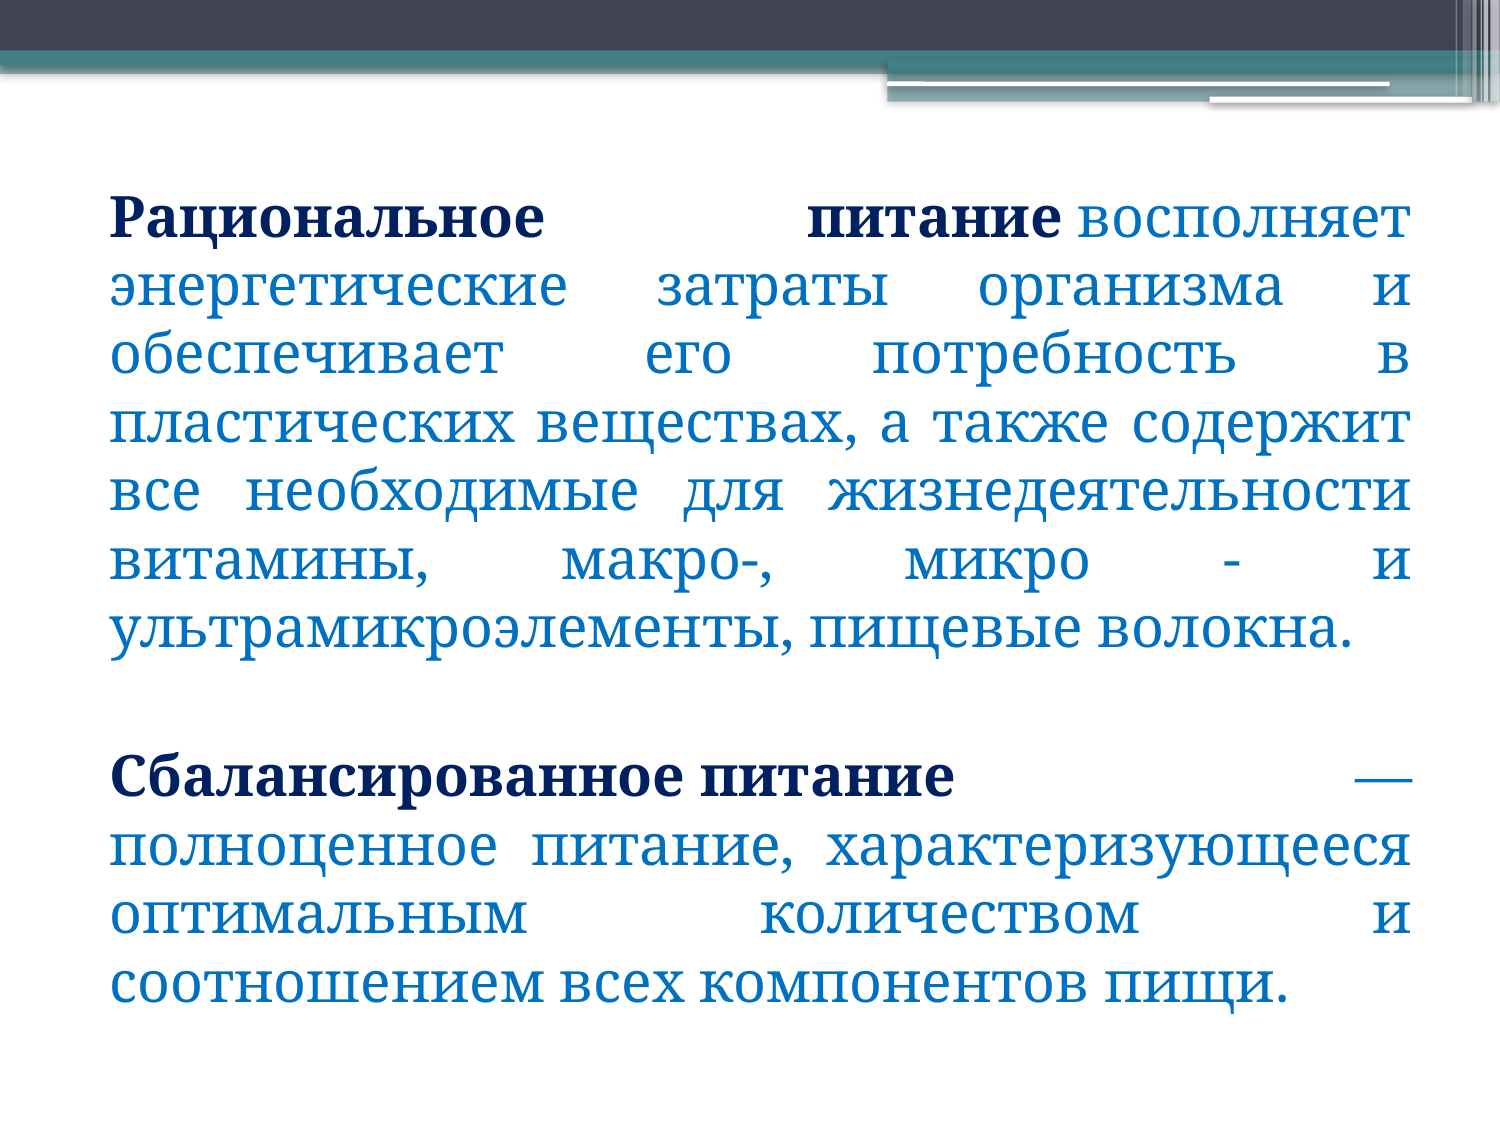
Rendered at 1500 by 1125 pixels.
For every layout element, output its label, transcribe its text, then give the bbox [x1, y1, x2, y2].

list Рациональ­ное питание восполняет энергетические затраты организма и обеспечивает его потребность в пластических веществах, а также содержит все необходимые для жизнедеятельности витамины, макро-, микро - и ультрамикроэлементы, пищевые волокна. Сбалансированное питание — полноценное питание, характеризующееся оптималь­ным количеством и соотношением всех компонентов пищи. [76, 172, 1427, 1035]
